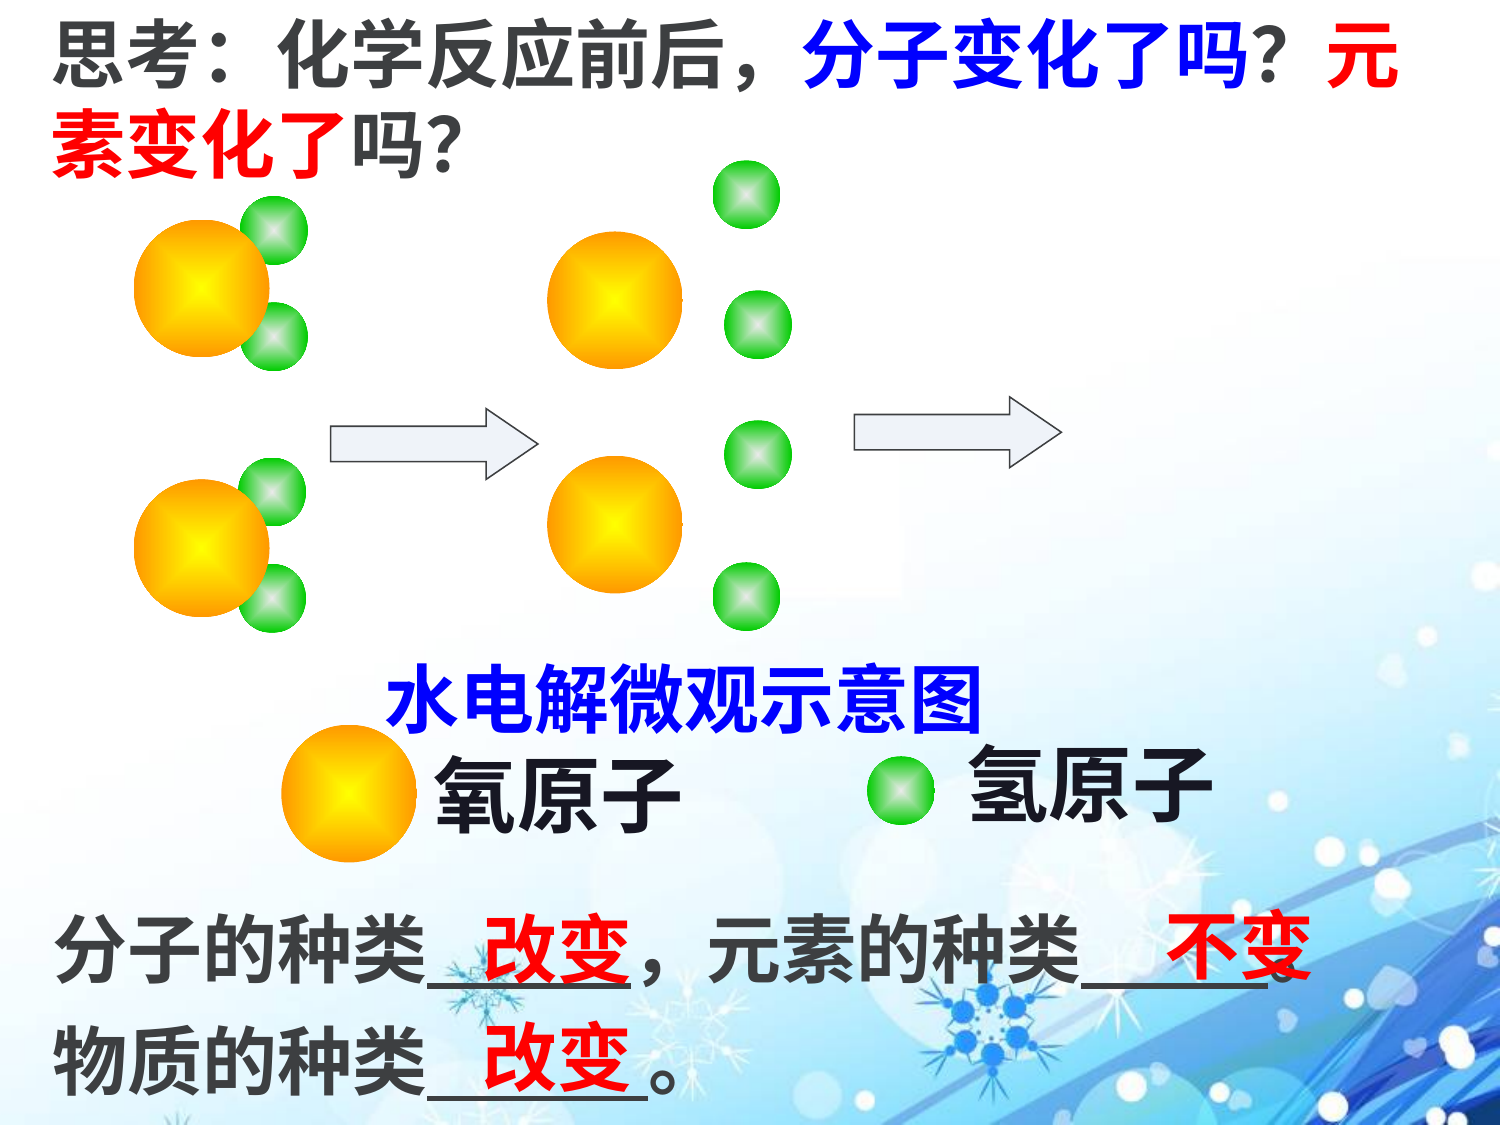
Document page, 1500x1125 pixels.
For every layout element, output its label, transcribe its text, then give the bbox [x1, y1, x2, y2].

text_box 氧原子 [419, 735, 762, 851]
text_box [712, 160, 781, 230]
text_box [281, 724, 417, 863]
text_box 物质的种类 。 [37, 1007, 1463, 1113]
text_box [724, 420, 792, 489]
text_box [133, 219, 270, 358]
text_box 分子的种类 ，元素的种类 。 [720, 895, 1500, 1000]
text_box [854, 396, 1062, 468]
text_box [330, 408, 538, 480]
text_box 水电解微观示意图 [204, 644, 1165, 750]
text_box 改变 [467, 894, 720, 1000]
text_box 思考：化学反应前后，分子变化了吗？元素变化了吗？ [35, 0, 1463, 195]
text_box [867, 756, 935, 825]
text_box [547, 455, 683, 594]
text_box [547, 231, 683, 370]
picture [0, 13, 1500, 1125]
text_box [239, 563, 307, 633]
text_box [724, 290, 792, 360]
text_box 改变 [467, 1002, 720, 1108]
text_box 不变 [1149, 891, 1403, 996]
text_box 氢原子 [950, 724, 1294, 839]
text_box [712, 562, 781, 631]
text_box [241, 302, 308, 372]
text_box [133, 479, 270, 618]
text_box 分子的种类 ，元素的种类 。 [37, 895, 467, 1000]
text_box [238, 457, 307, 527]
text_box [240, 196, 308, 265]
